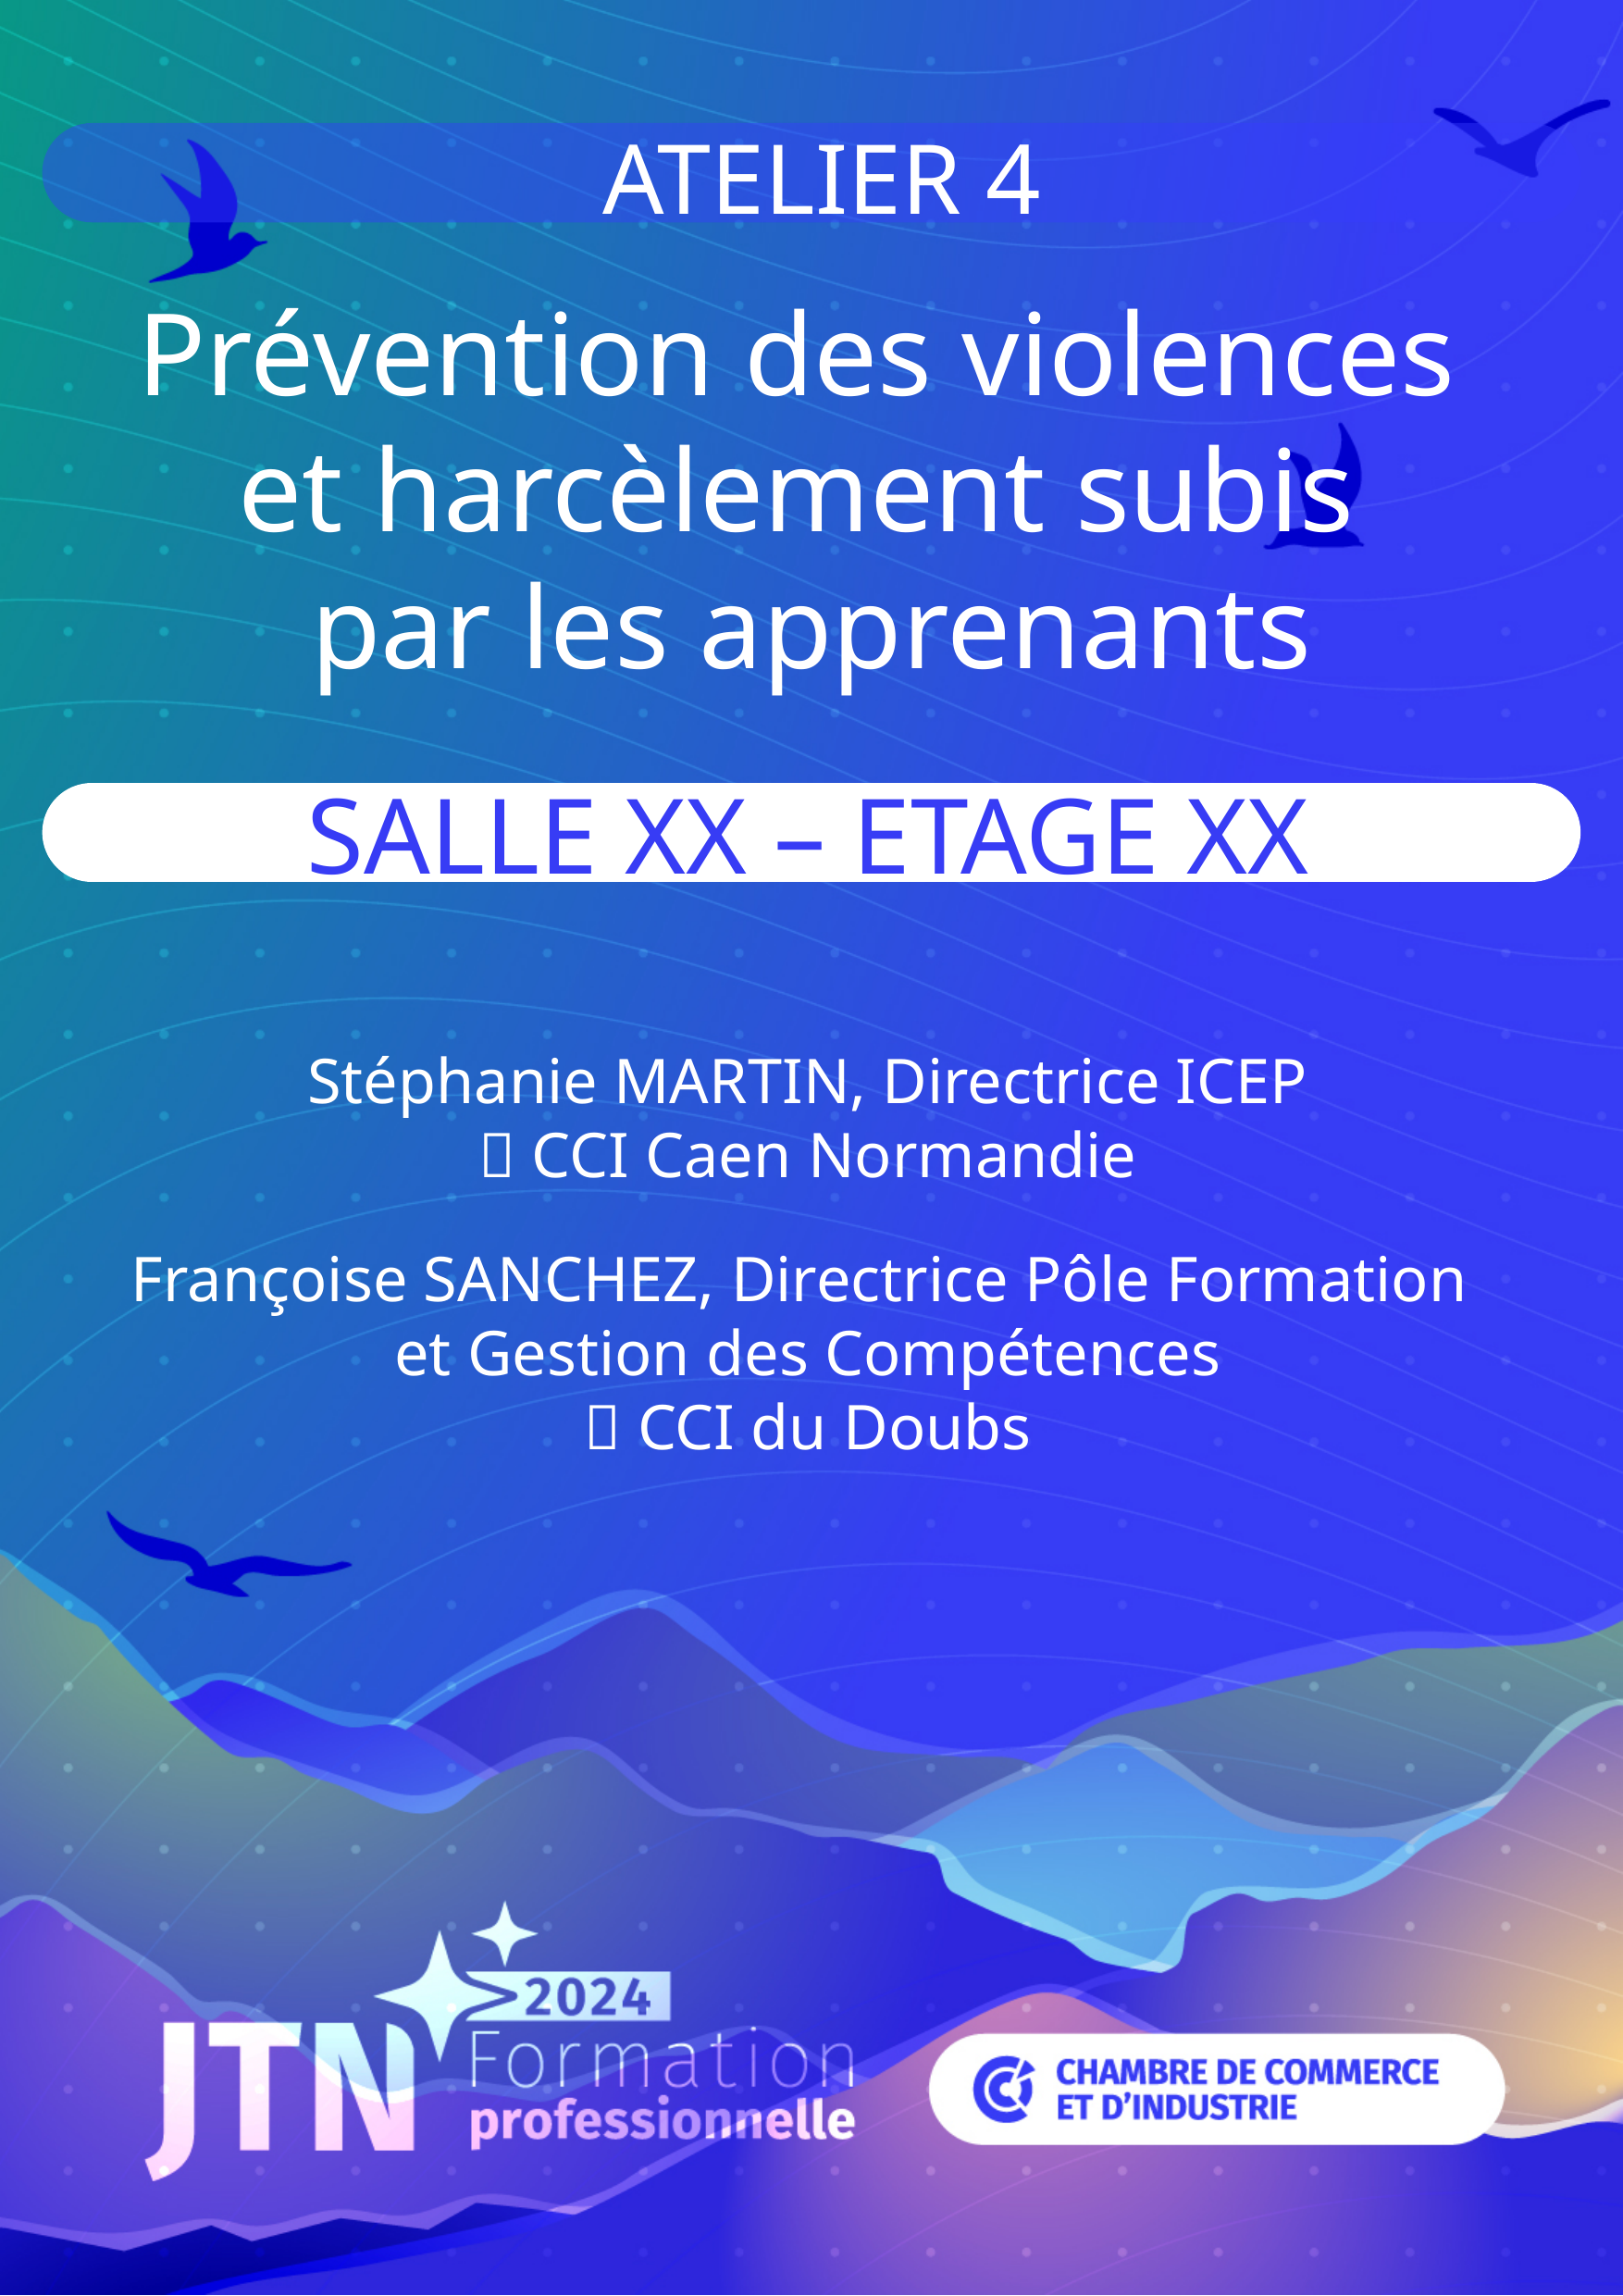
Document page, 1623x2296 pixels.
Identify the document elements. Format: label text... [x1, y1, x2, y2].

list Prévention des violences et harcèlement subis par les apprenants [59, 226, 1564, 747]
list SALLE XX – ETAGE XX [65, 746, 1552, 918]
picture [0, 0, 1623, 2295]
list Stéphanie MARTIN, Directrice ICEP  CCI Caen Normandie Françoise SANCHEZ, Directrice Pôle Formation et Gestion des Compétences  CCI du Doubs [65, 918, 1552, 1710]
list ATELIER 4 [215, 90, 1405, 261]
